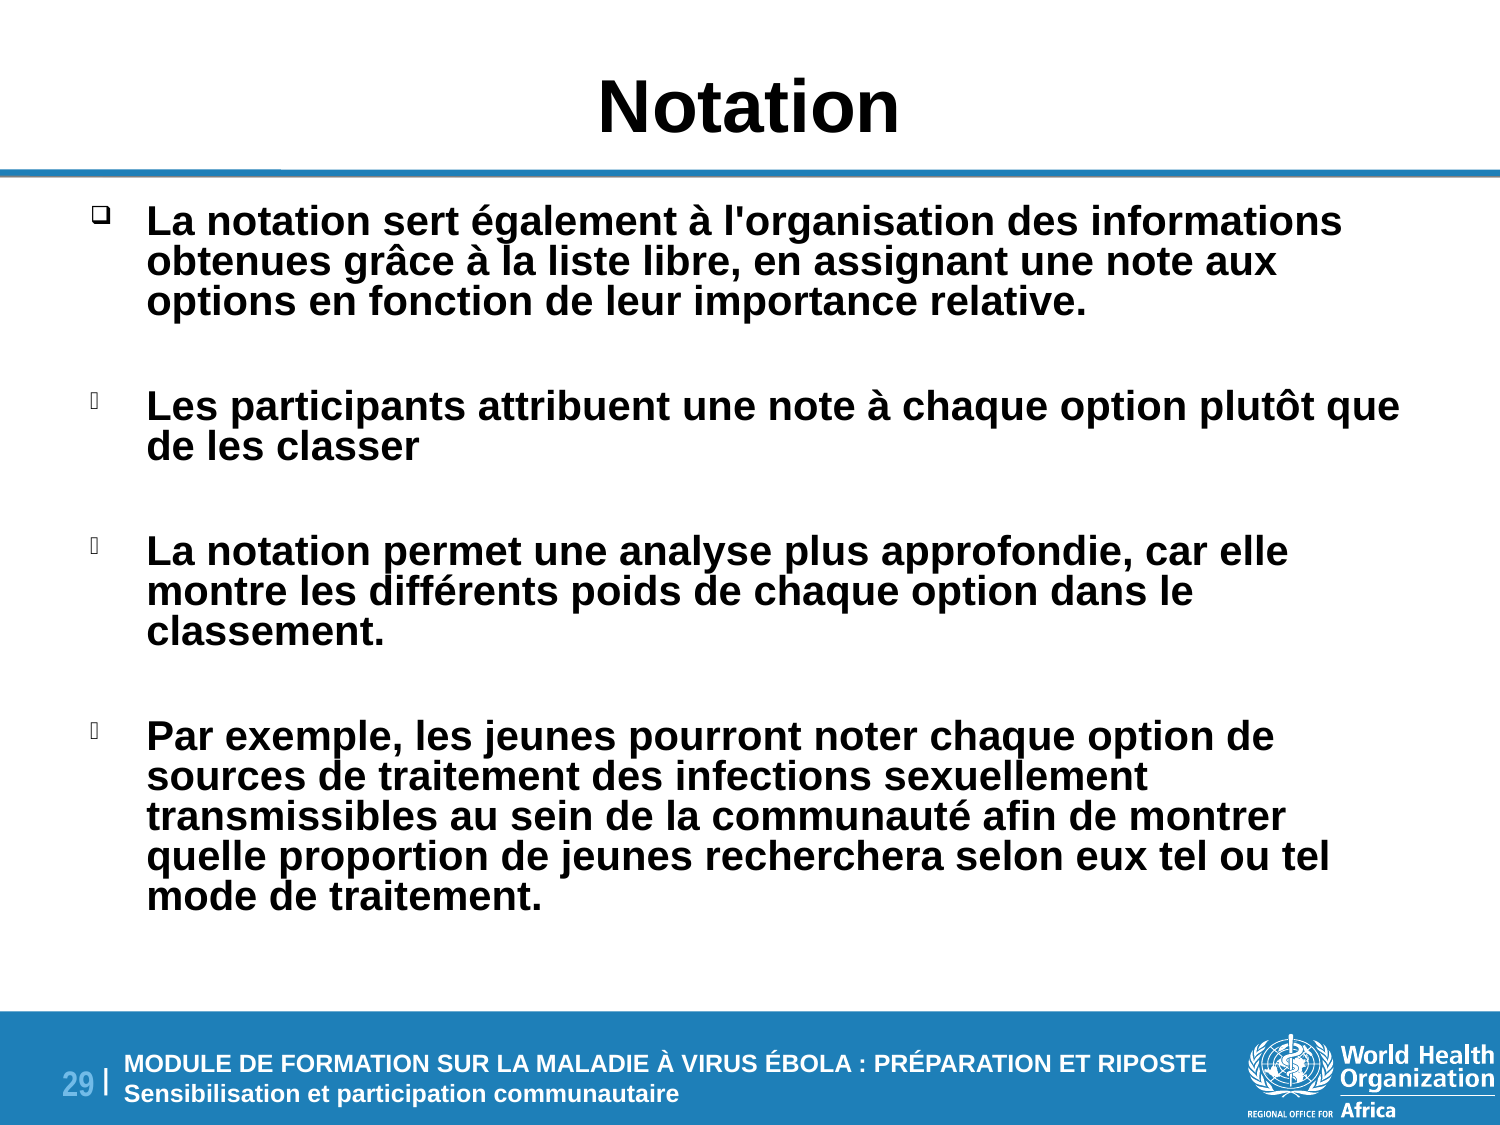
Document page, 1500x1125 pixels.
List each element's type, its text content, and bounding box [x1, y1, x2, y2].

title Notation [75, 45, 1425, 161]
list La notation sert également à l'organisation des informations obtenues grâce à la liste libre, en assignant une note aux options en fonction de leur importance relative. Les participants attribuent une note à chaque option plutôt que de les classer La notation permet une analyse plus approfondie, car elle montre les différents poids de chaque option dans le classement. Par exemple, les jeunes pourront noter chaque option de sources de traitement des infections sexuellement transmissibles au sein de la communauté afin de montrer quelle proportion de jeunes recherchera selon eux tel ou tel mode de traitement. [75, 196, 1425, 1005]
